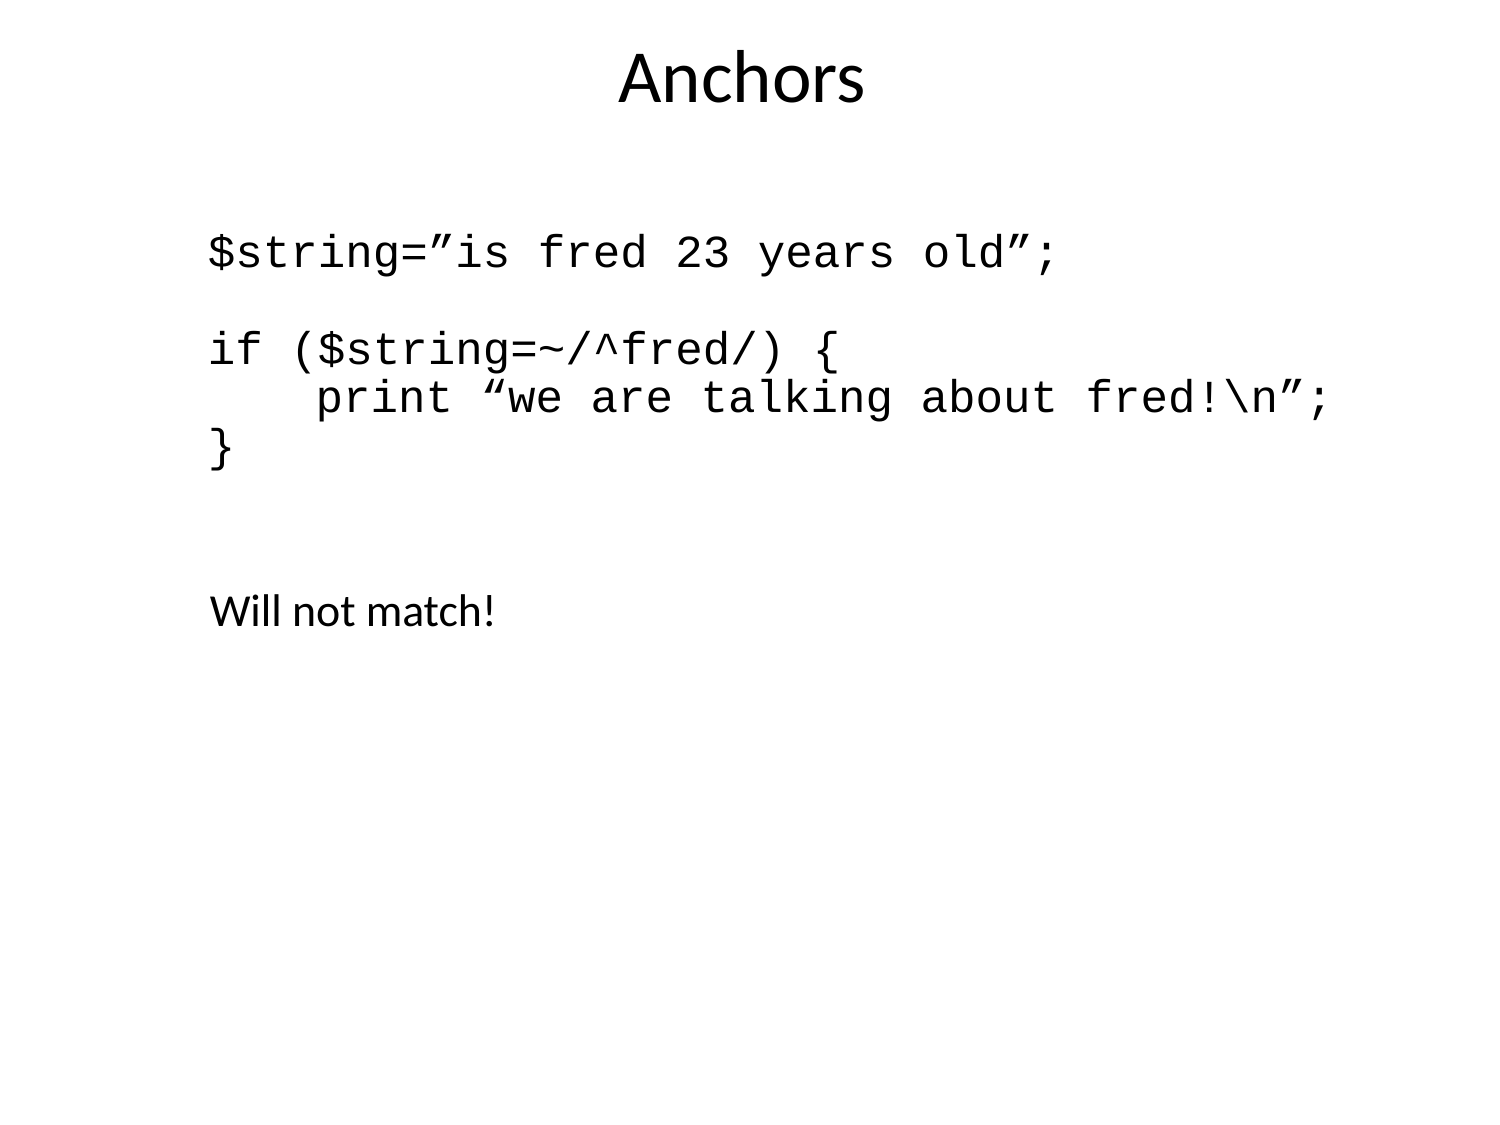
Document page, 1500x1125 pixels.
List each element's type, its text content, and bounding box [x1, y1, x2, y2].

text_box $string=”is fred 23 years old”; if ($string=~/^fred/) { print “we are talking about fred!\n”; } [194, 222, 1386, 478]
text_box Will not match! [196, 573, 511, 643]
text_box Anchors [604, 20, 880, 124]
